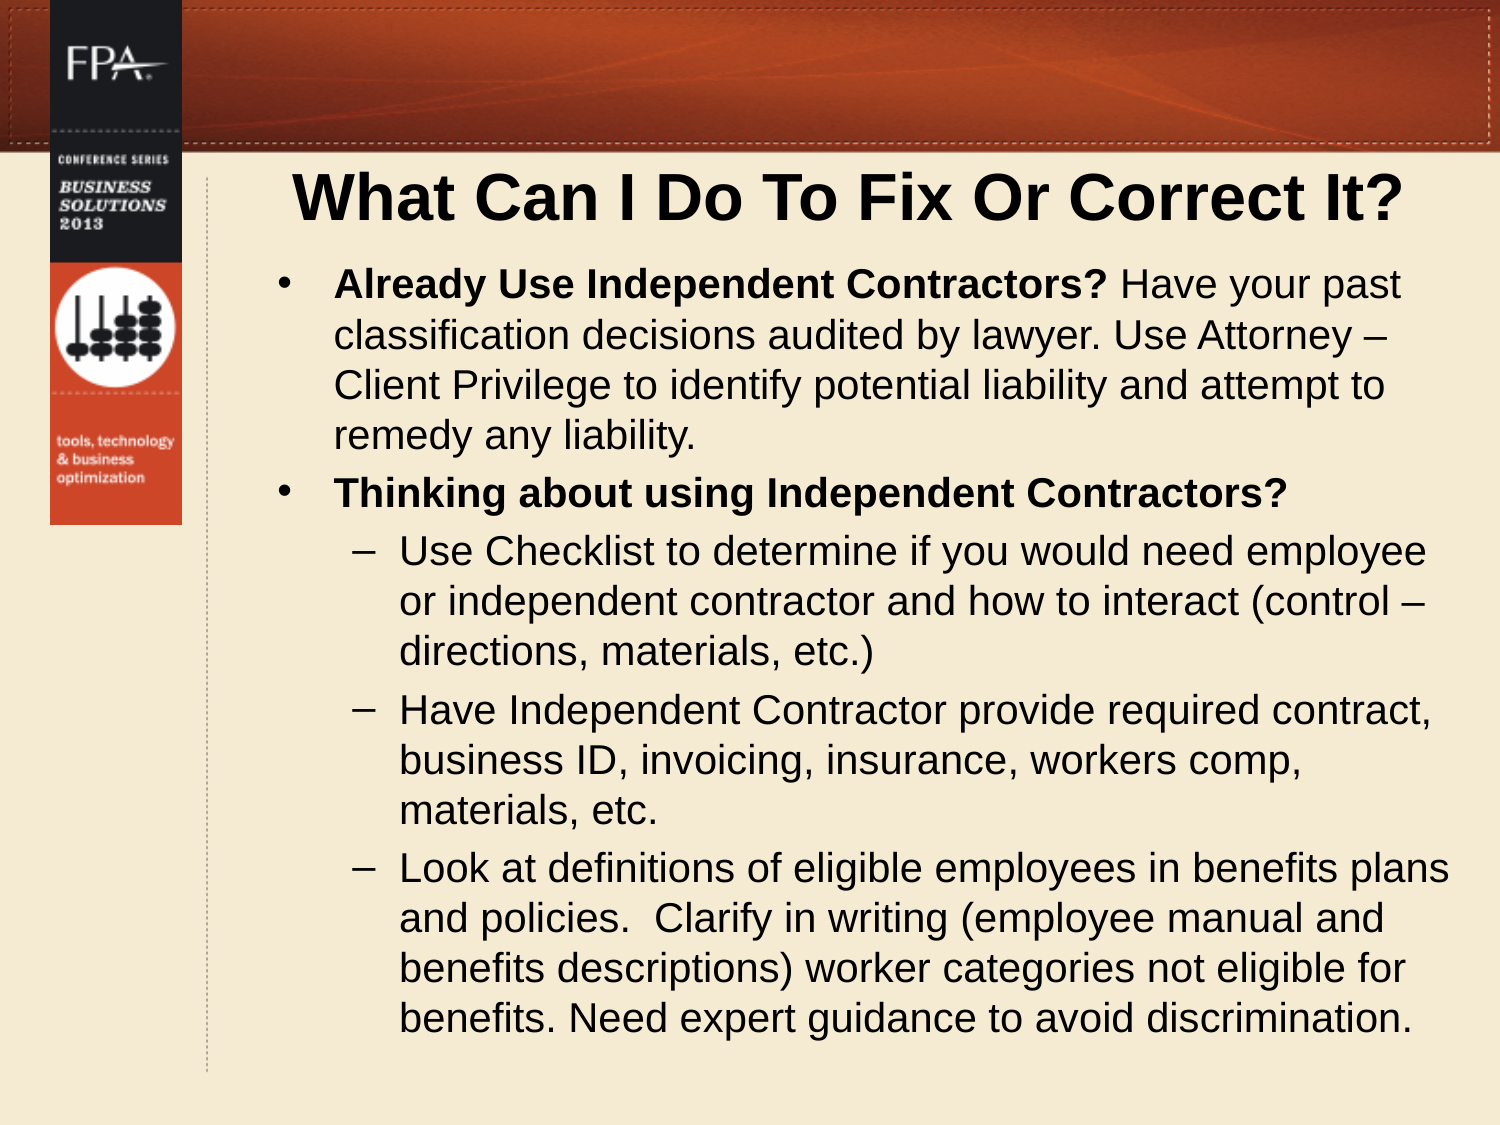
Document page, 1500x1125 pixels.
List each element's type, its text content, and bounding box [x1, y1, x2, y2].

picture [0, 0, 1500, 1125]
list Already Use Independent Contractors? Have your past classification decisions audited by lawyer. Use Attorney – Client Privilege to identify potential liability and attempt to remedy any liability. Thinking about using Independent Contractors? Use Checklist to determine if you would need employee or independent contractor and how to interact (control – directions, materials, etc.) Have Independent Contractor provide required contract, business ID, invoicing, insurance, workers comp, materials, etc. Look at definitions of eligible employees in benefits plans and policies. Clarify in writing (employee manual and benefits descriptions) worker categories not eligible for benefits. Need expert guidance to avoid discrimination. [262, 249, 1475, 1005]
title What Can I Do To Fix Or Correct It? [224, 137, 1476, 251]
